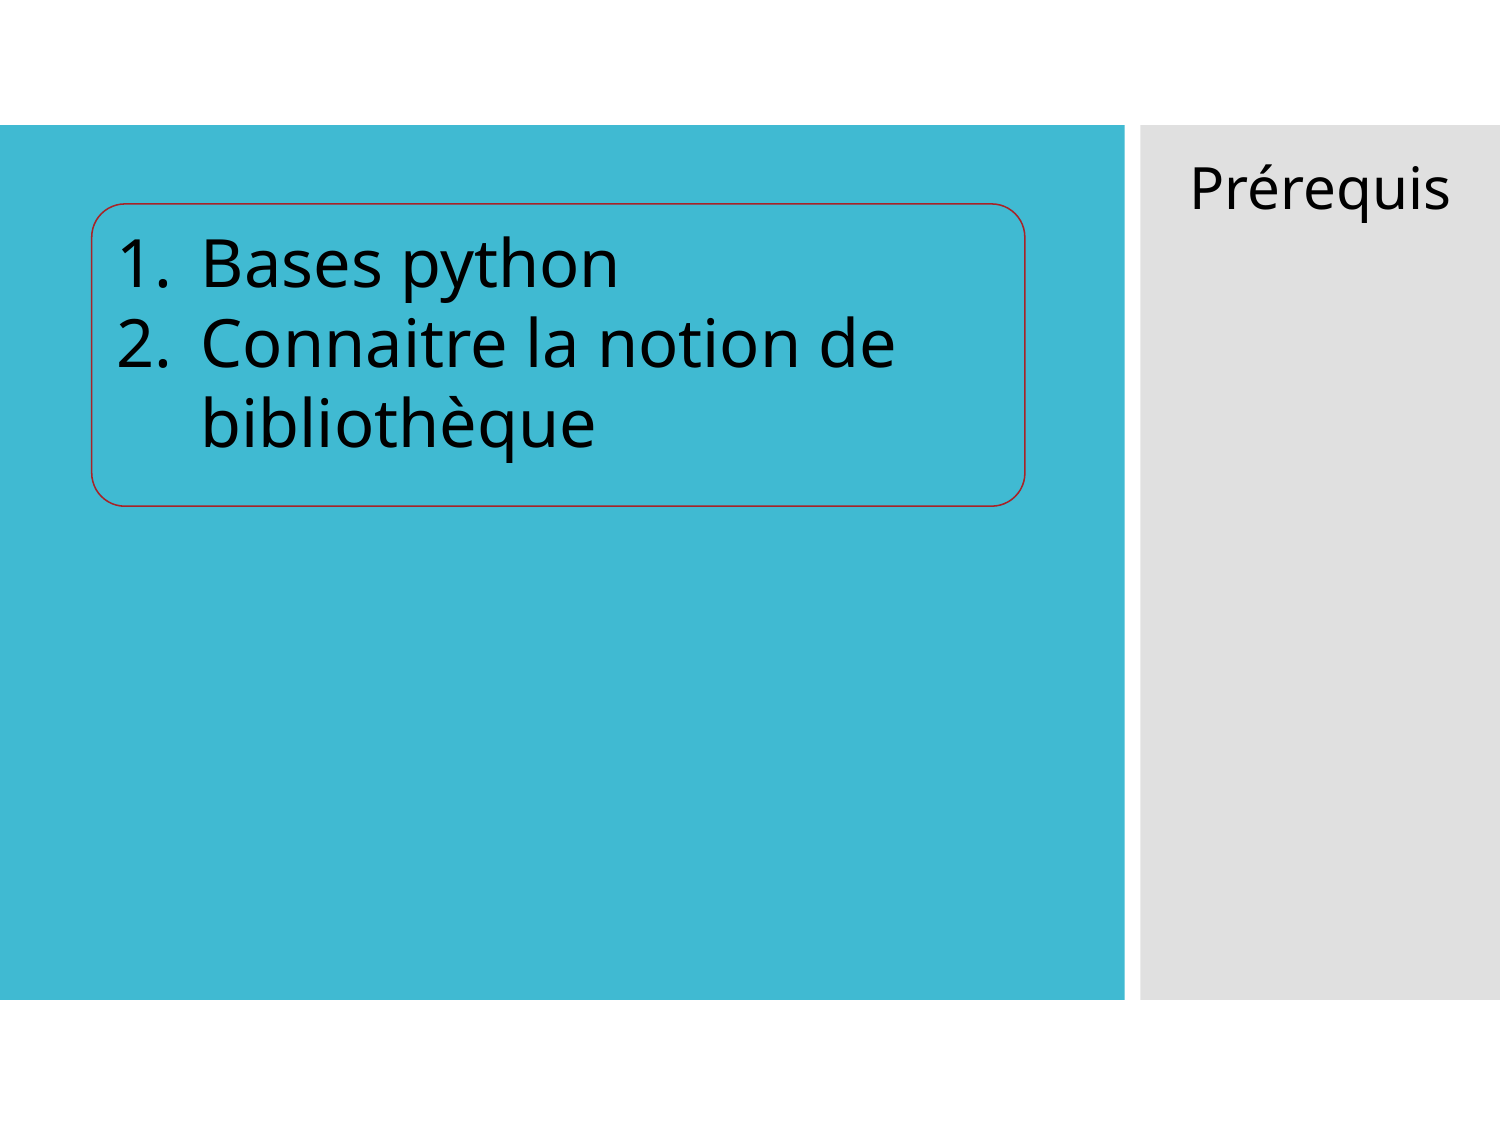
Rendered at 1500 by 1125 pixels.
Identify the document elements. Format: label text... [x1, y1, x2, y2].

text_box Bases python Connaitre la notion de bibliothèque [90, 203, 1026, 507]
text_box Prérequis [1140, 143, 1500, 229]
